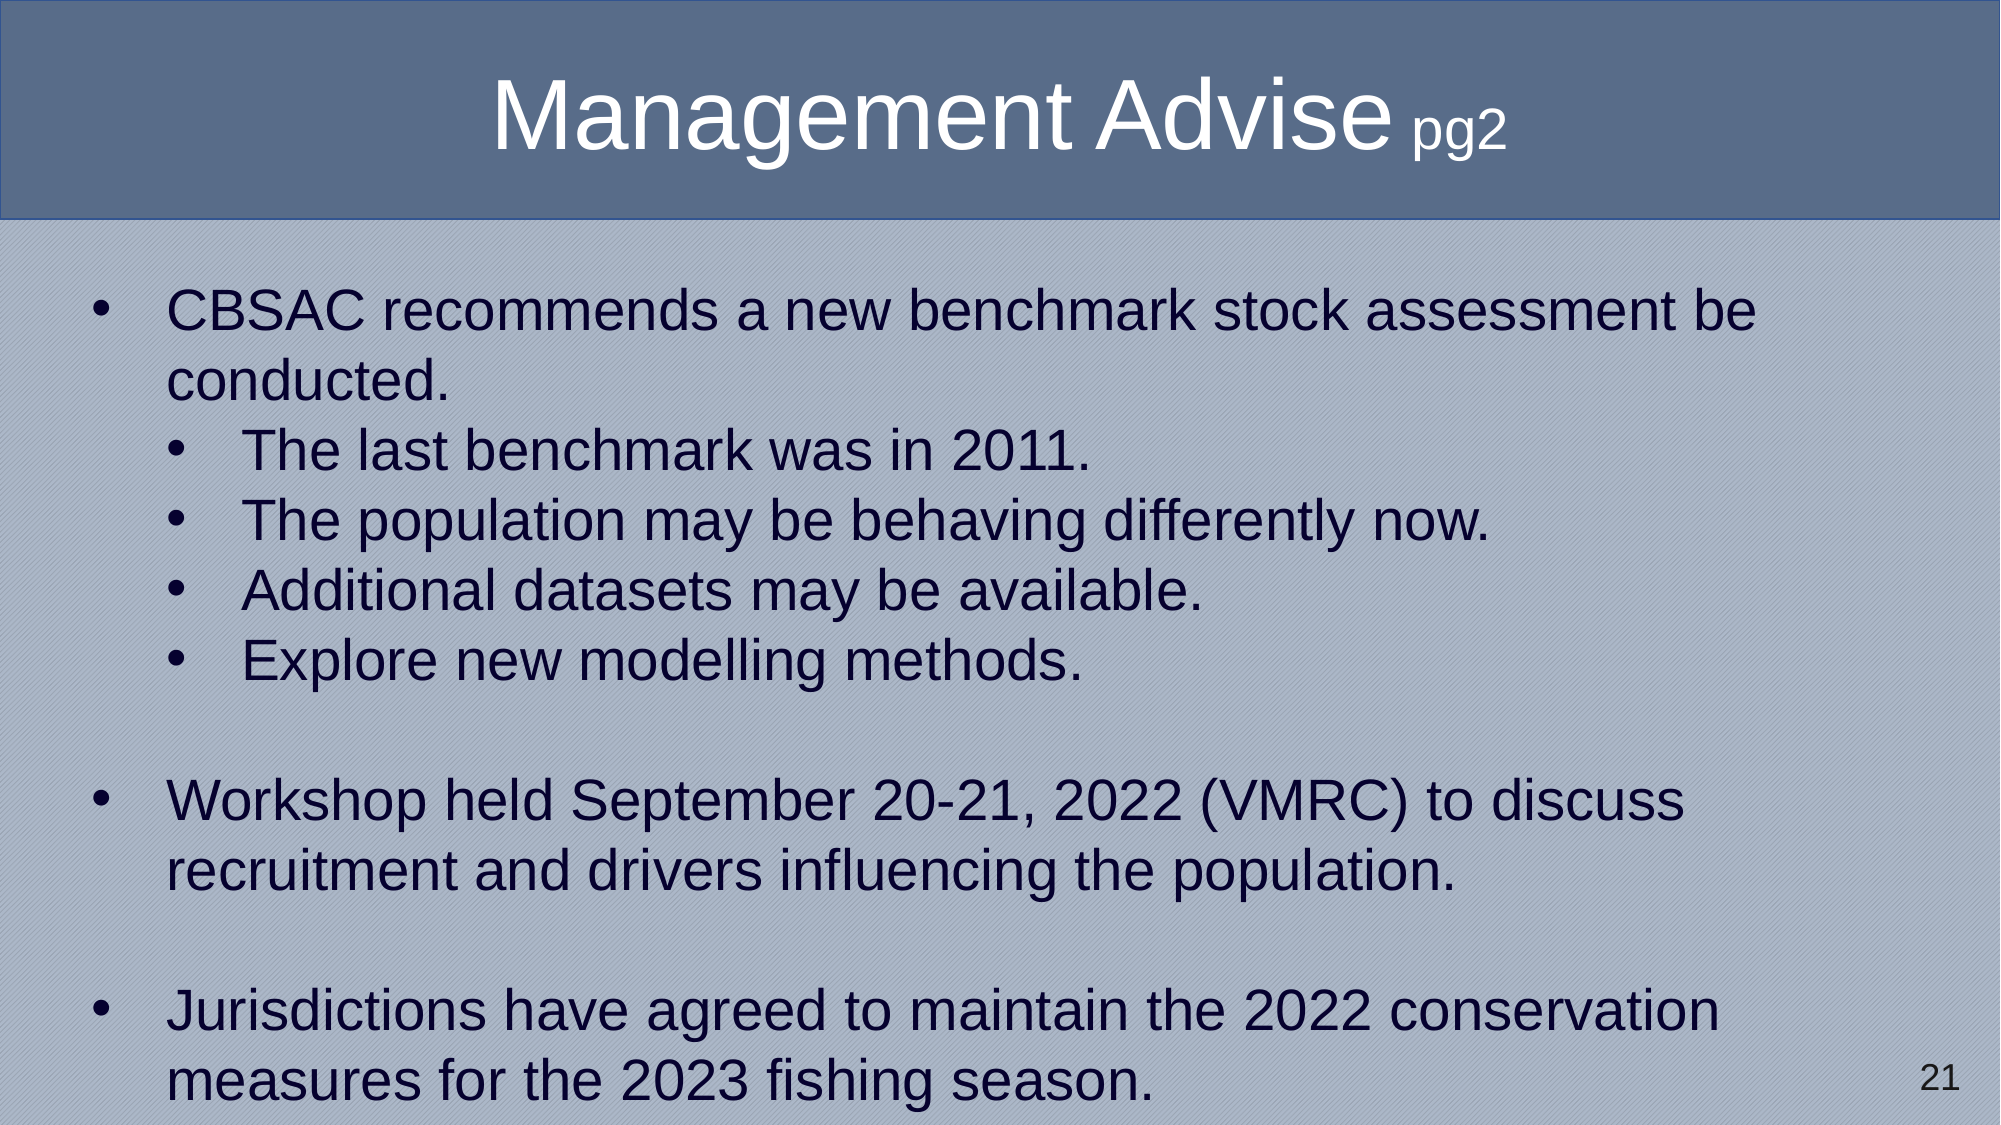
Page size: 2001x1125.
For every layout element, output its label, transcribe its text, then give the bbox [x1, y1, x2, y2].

slide_number 21 [1924, 1045, 1977, 1106]
text_box CBSAC recommends a new benchmark stock assessment be conducted. The last benchmark was in 2011. The population may be behaving differently now. Additional datasets may be available. Explore new modelling methods. Workshop held September 20-21, 2022 (VMRC) to discuss recruitment and drivers influencing the population. Jurisdictions have agreed to maintain the 2022 conservation measures for the 2023 fishing season. [76, 264, 1924, 1120]
text_box Management Advise pg2 [0, 0, 2000, 220]
